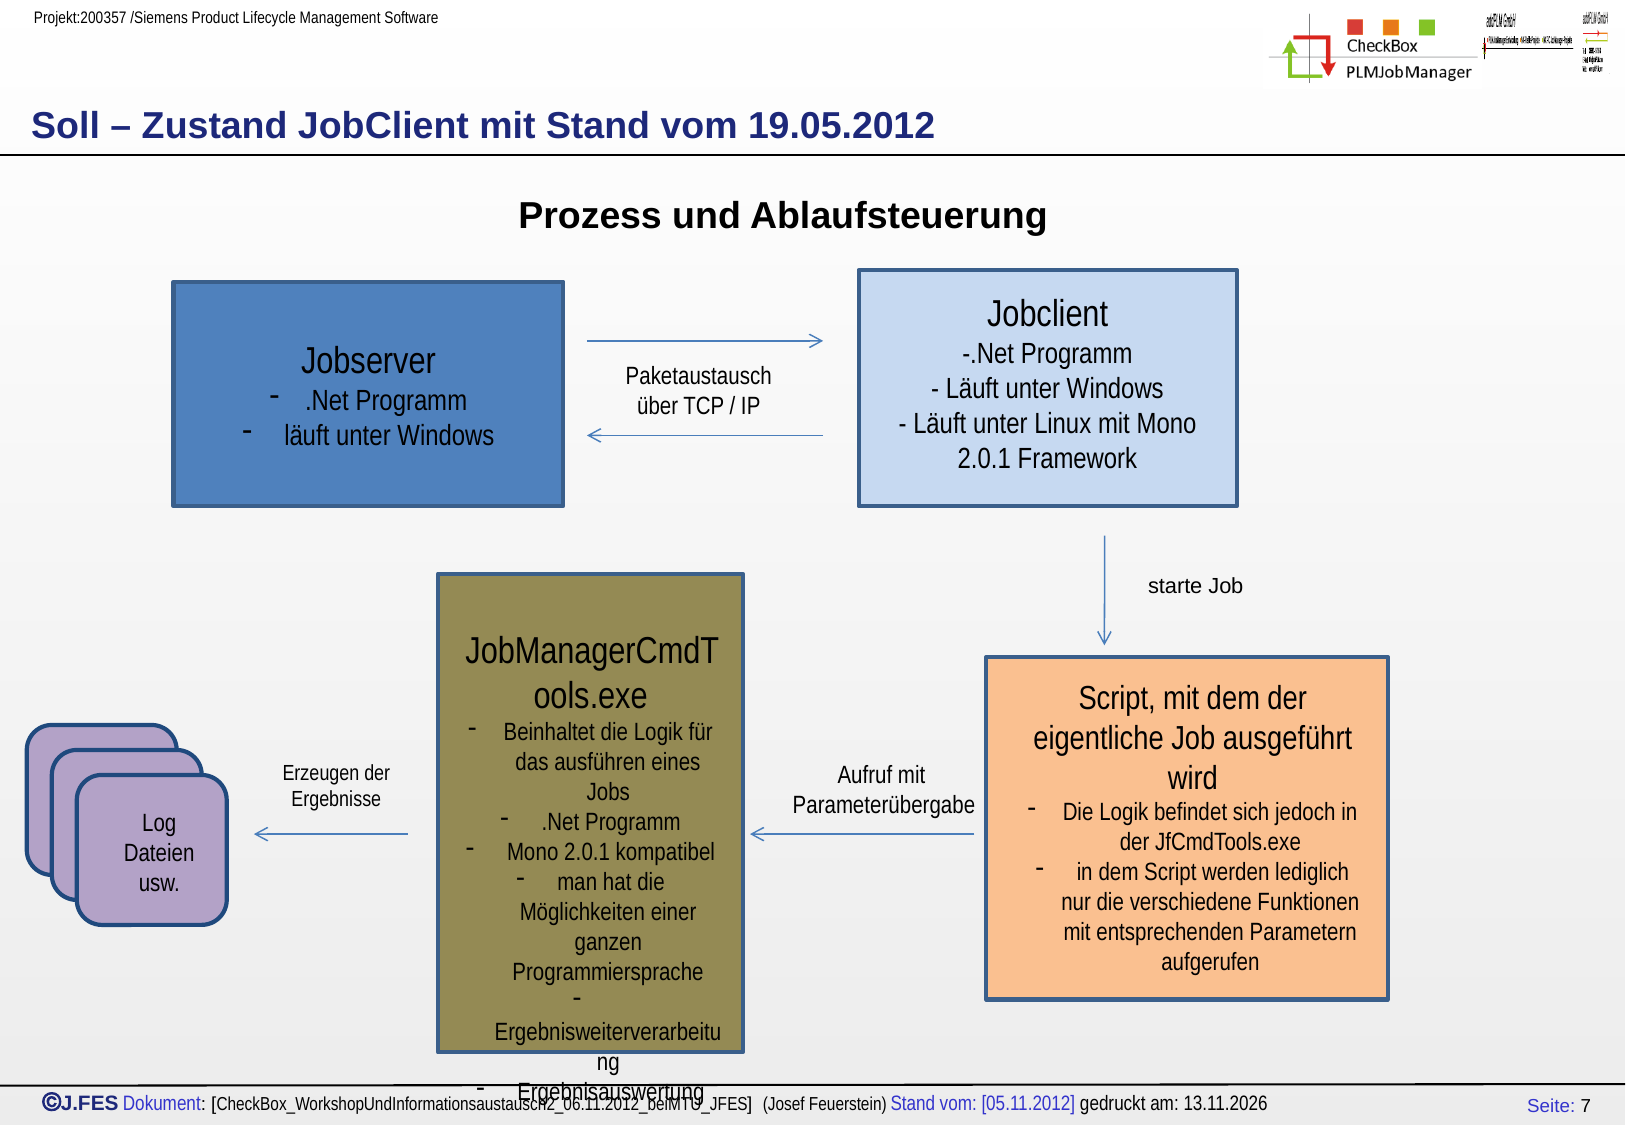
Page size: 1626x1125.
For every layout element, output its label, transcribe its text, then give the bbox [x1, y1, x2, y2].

text_box Aufruf mit Parameterübergabe [713, 751, 1056, 827]
picture [1263, 10, 1482, 73]
text_box JobManagerCmdTools.exe Beinhaltet die Logik für das ausführen eines Jobs .Net Programm Mono 2.0.1 kompatibel man hat die Möglichkeiten einer ganzen Programmiersprache Ergebnisweiterverarbeitung Ergebnisauswertung [442, 618, 739, 1113]
text_box [858, 270, 1237, 507]
title Soll – Zustand JobClient mit Stand vom 19.05.2012 [30, 73, 1600, 147]
text_box [173, 281, 564, 507]
text_box [437, 573, 743, 1053]
text_box [26, 724, 177, 875]
text_box Erzeugen der Ergebnisse [253, 751, 420, 819]
text_box Log Dateien usw. [100, 798, 219, 904]
text_box Jobserver .Net Programm läuft unter Windows [197, 328, 540, 459]
text_box Paketaustausch über TCP / IP [598, 352, 800, 428]
text_box [76, 774, 227, 925]
text_box [986, 657, 1388, 1000]
text_box Script, mit dem der eigentliche Job ausgeführt wird Die Logik befindet sich jedoch in der JfCmdTools.exe in dem Script werden lediglich nur die verschiedene Funktionen mit entsprechenden Parametern aufgerufen [1009, 668, 1376, 983]
text_box [51, 749, 202, 900]
text_box Prozess und Ablaufsteuerung [323, 183, 1243, 243]
text_box starte Job [1133, 564, 1298, 606]
text_box Jobclient -.Net Programm - Läuft unter Windows - Läuft unter Linux mit Mono 2.0.1 Framework [882, 281, 1213, 482]
